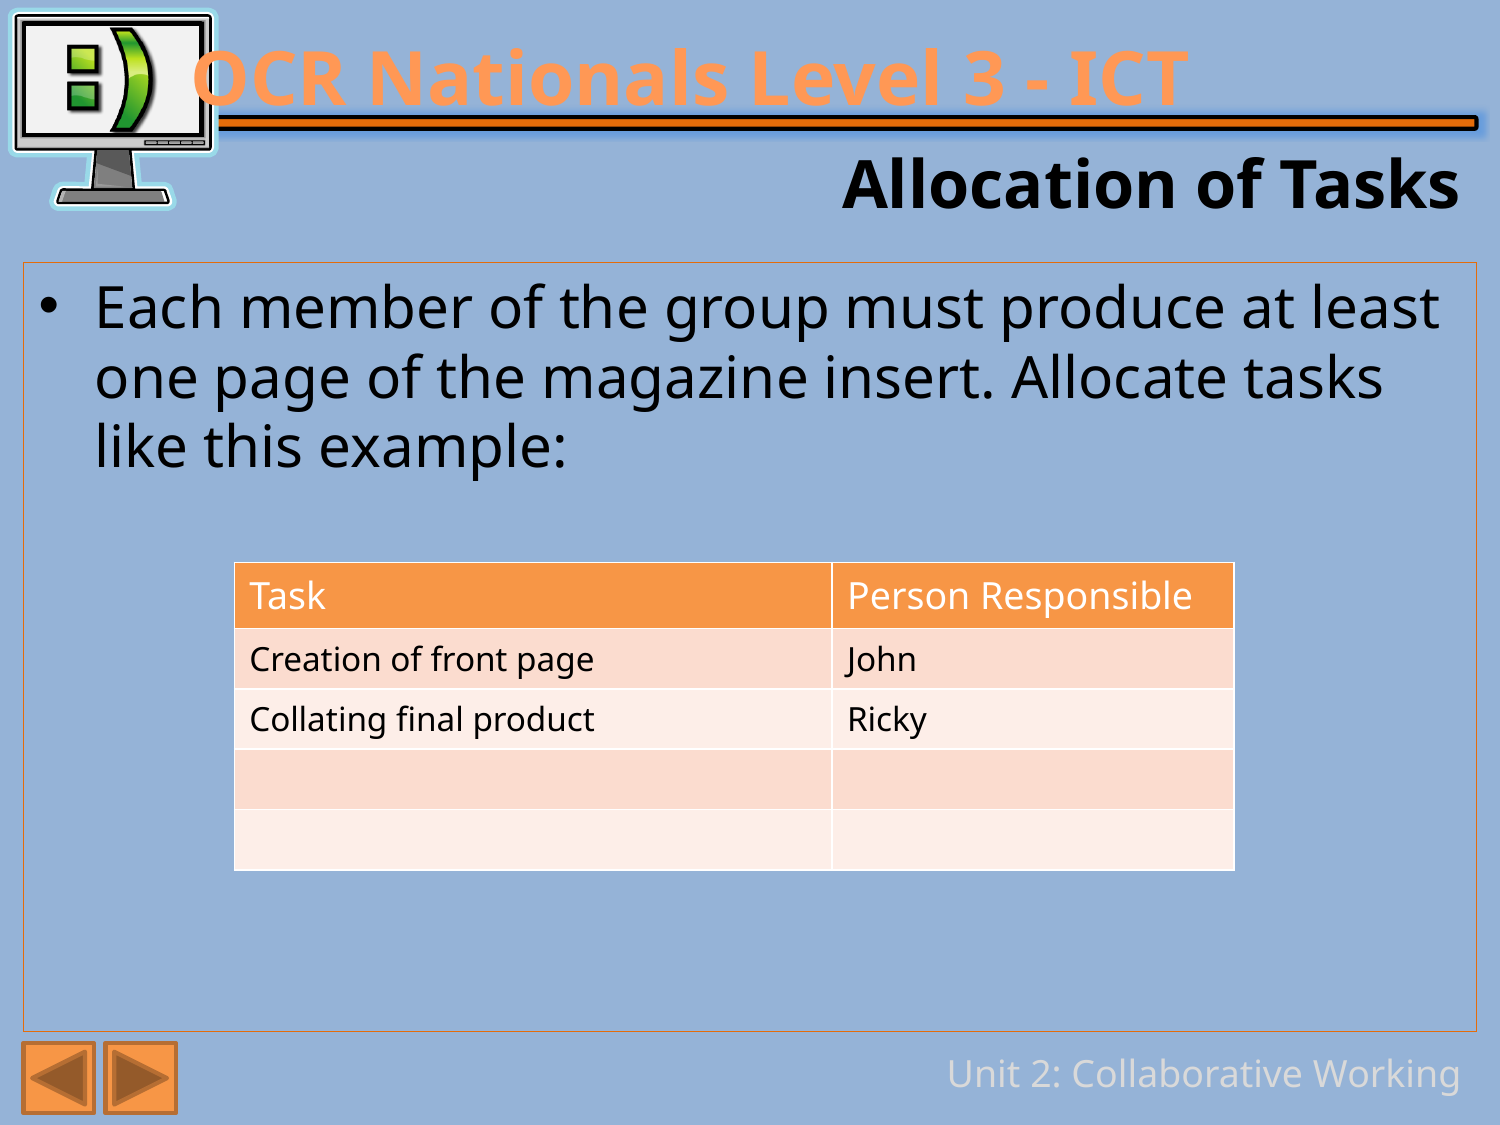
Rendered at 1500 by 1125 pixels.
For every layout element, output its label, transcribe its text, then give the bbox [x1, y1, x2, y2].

table_header Person Responsible [833, 563, 1233, 628]
list Each member of the group must produce at least one page of the magazine insert. Allocate tasks like this example: [23, 262, 1477, 1032]
picture [48, 21, 172, 139]
table_cell John [833, 629, 1233, 688]
table_cell Creation of front page [235, 629, 831, 688]
table_cell Ricky [833, 690, 1233, 748]
table_cell [235, 810, 831, 869]
table_cell Collating final product [235, 690, 831, 748]
table_cell [833, 810, 1233, 869]
table_header Task [235, 563, 831, 628]
table_cell [833, 750, 1233, 809]
title Allocation of Tasks [187, 117, 1477, 247]
table_cell [235, 750, 831, 809]
